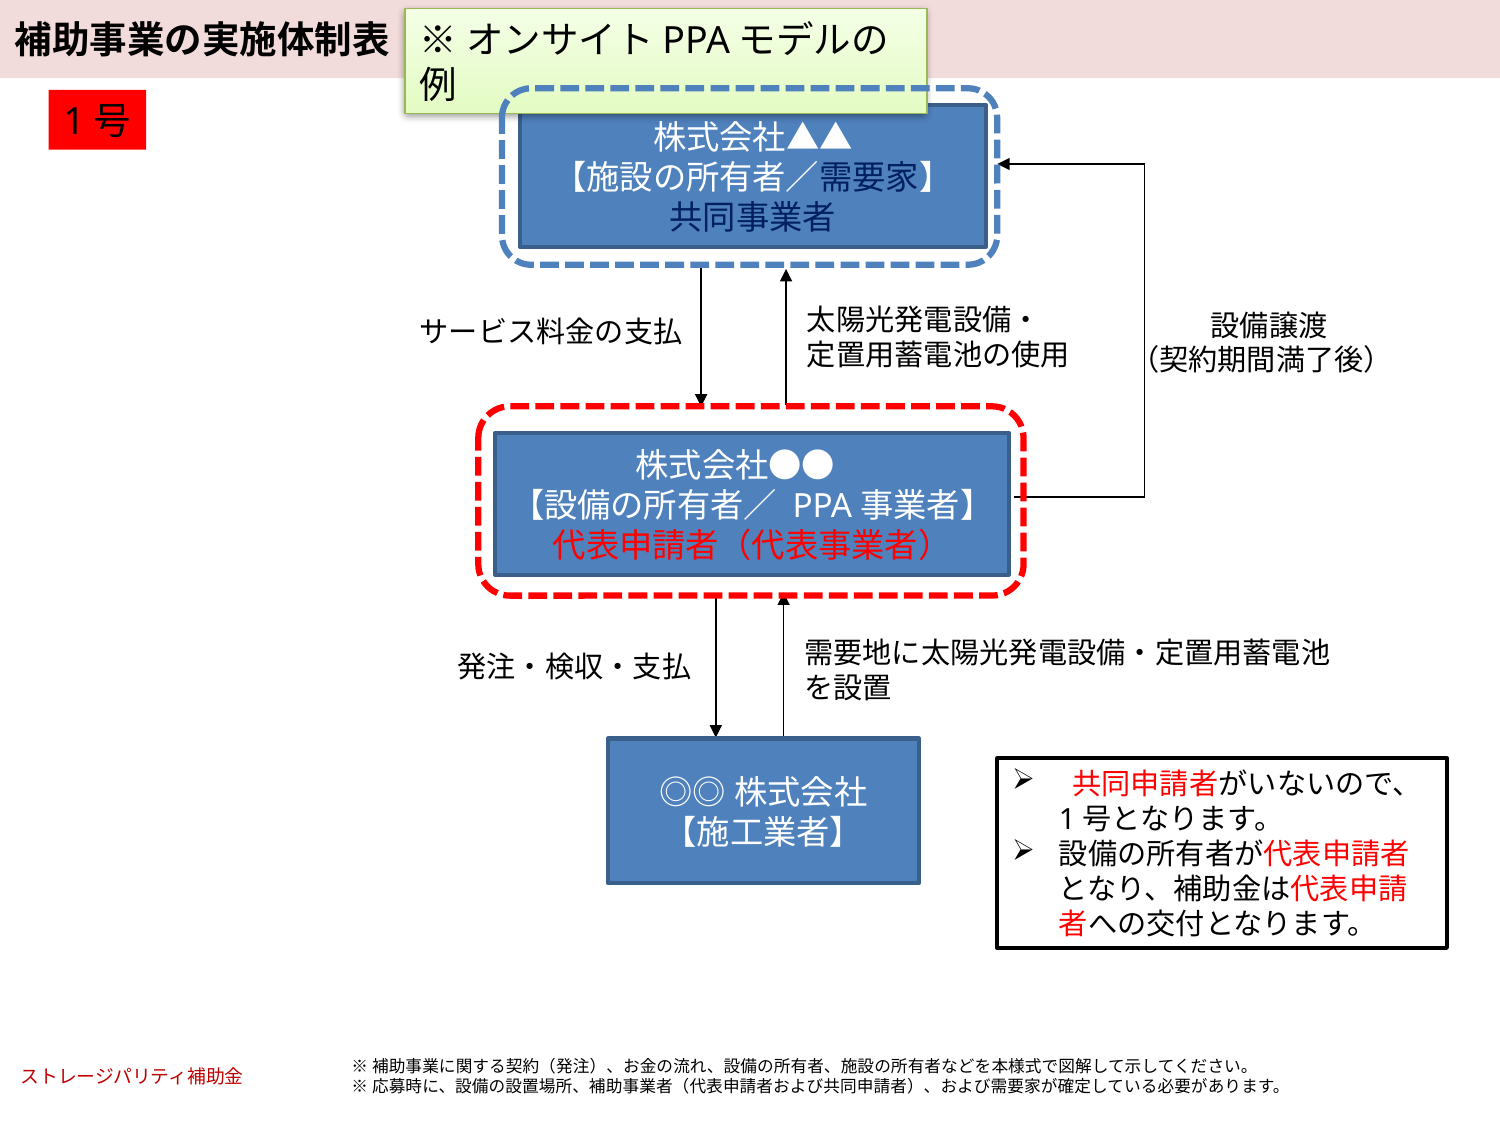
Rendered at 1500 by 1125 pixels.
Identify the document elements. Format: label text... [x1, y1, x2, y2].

text_box 発注・検収・支払 [442, 640, 711, 691]
text_box ※オンサイトPPAモデルの例 [404, 8, 928, 114]
text_box [499, 86, 1000, 267]
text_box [996, 163, 1145, 498]
text_box 発注・検収・支払 [720, 640, 724, 691]
text_box 設備譲渡 （契約期間満了後） [1150, 299, 1424, 385]
text_box ◎◎株式会社 【施工業者】 [606, 736, 921, 885]
text_box 太陽光発電設備・ 定置用蓄電池の使用 [792, 294, 991, 379]
text_box 共同申請者がいないので、1号となります。 設備の所有者が代表申請者となり、補助金は代表申請者への交付となります。 [995, 756, 1449, 950]
text_box サービス料金の支払 [404, 305, 696, 356]
text_box 需要地に太陽光発電設備・定置用蓄電池を設置 [789, 627, 1353, 712]
text_box 1号 [48, 89, 147, 150]
text_box [476, 404, 1026, 598]
